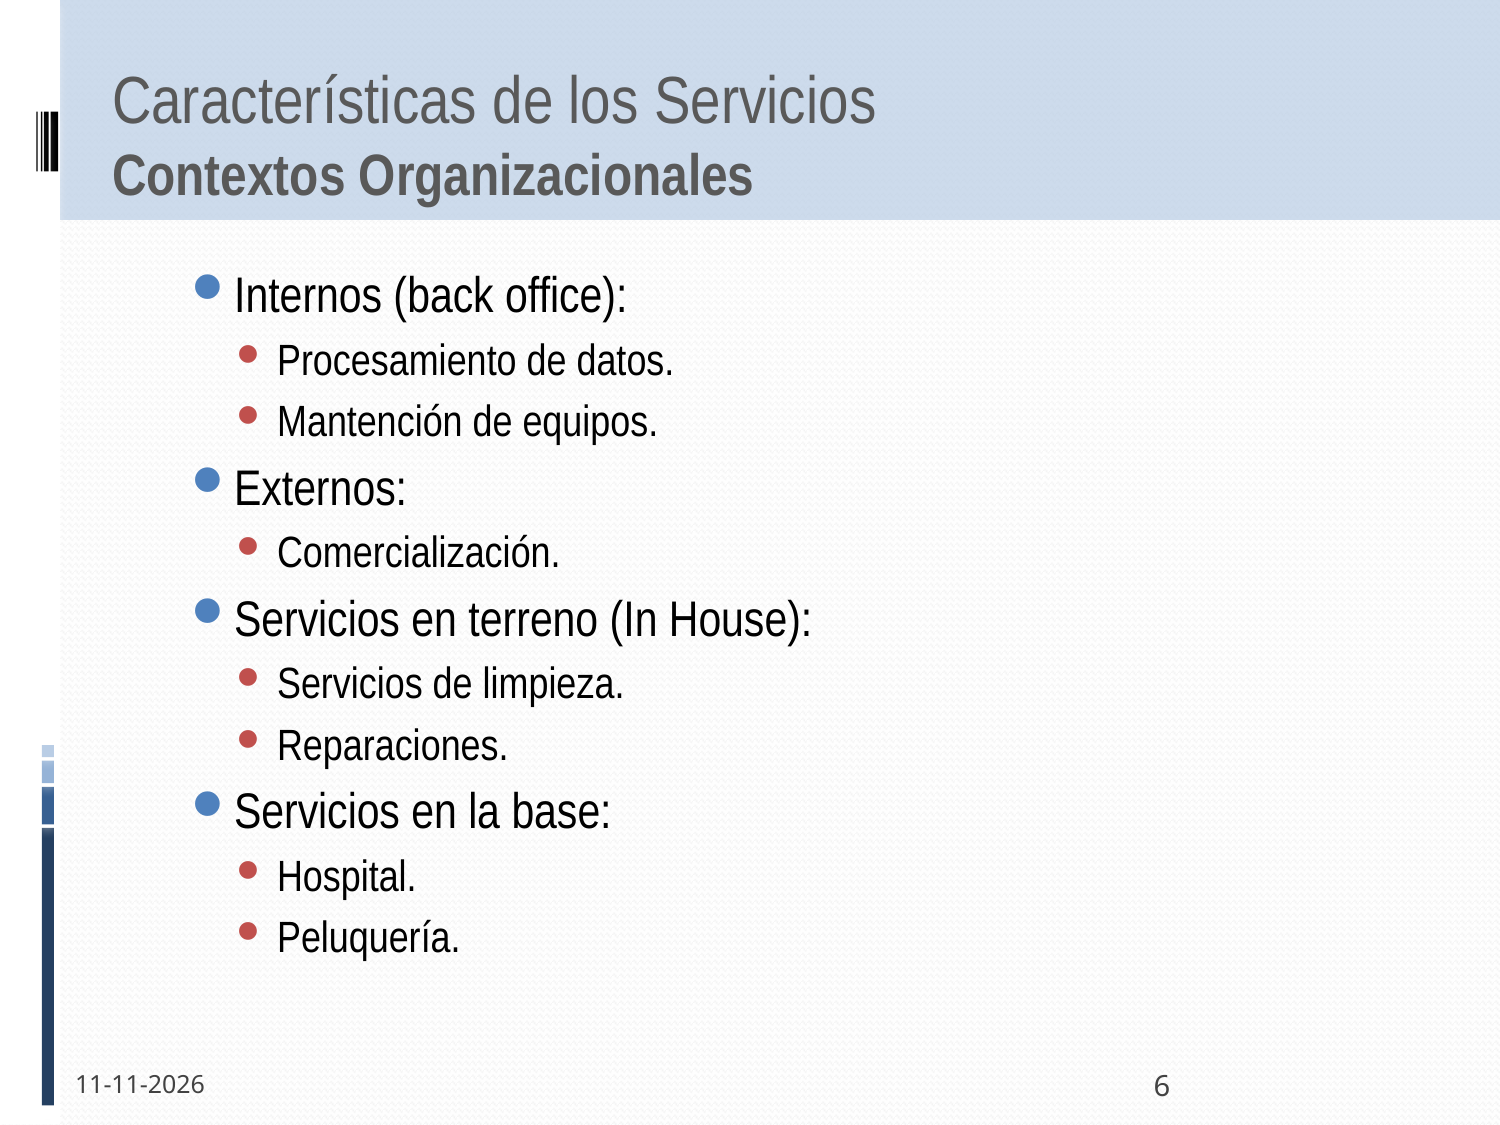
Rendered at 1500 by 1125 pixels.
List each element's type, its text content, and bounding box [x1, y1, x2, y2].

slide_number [75, 1042, 243, 1103]
list Internos (back office): Procesamiento de datos. Mantención de equipos. Externos: Comercialización. Servicios en terreno (In House): Servicios de limpieza. Reparaciones. Servicios en la base: Hospital. Peluquería. [111, 255, 1436, 1038]
title Características de los Servicios Contextos Organizacionales [111, 18, 1436, 207]
slide_number 6 [1045, 1046, 1171, 1107]
